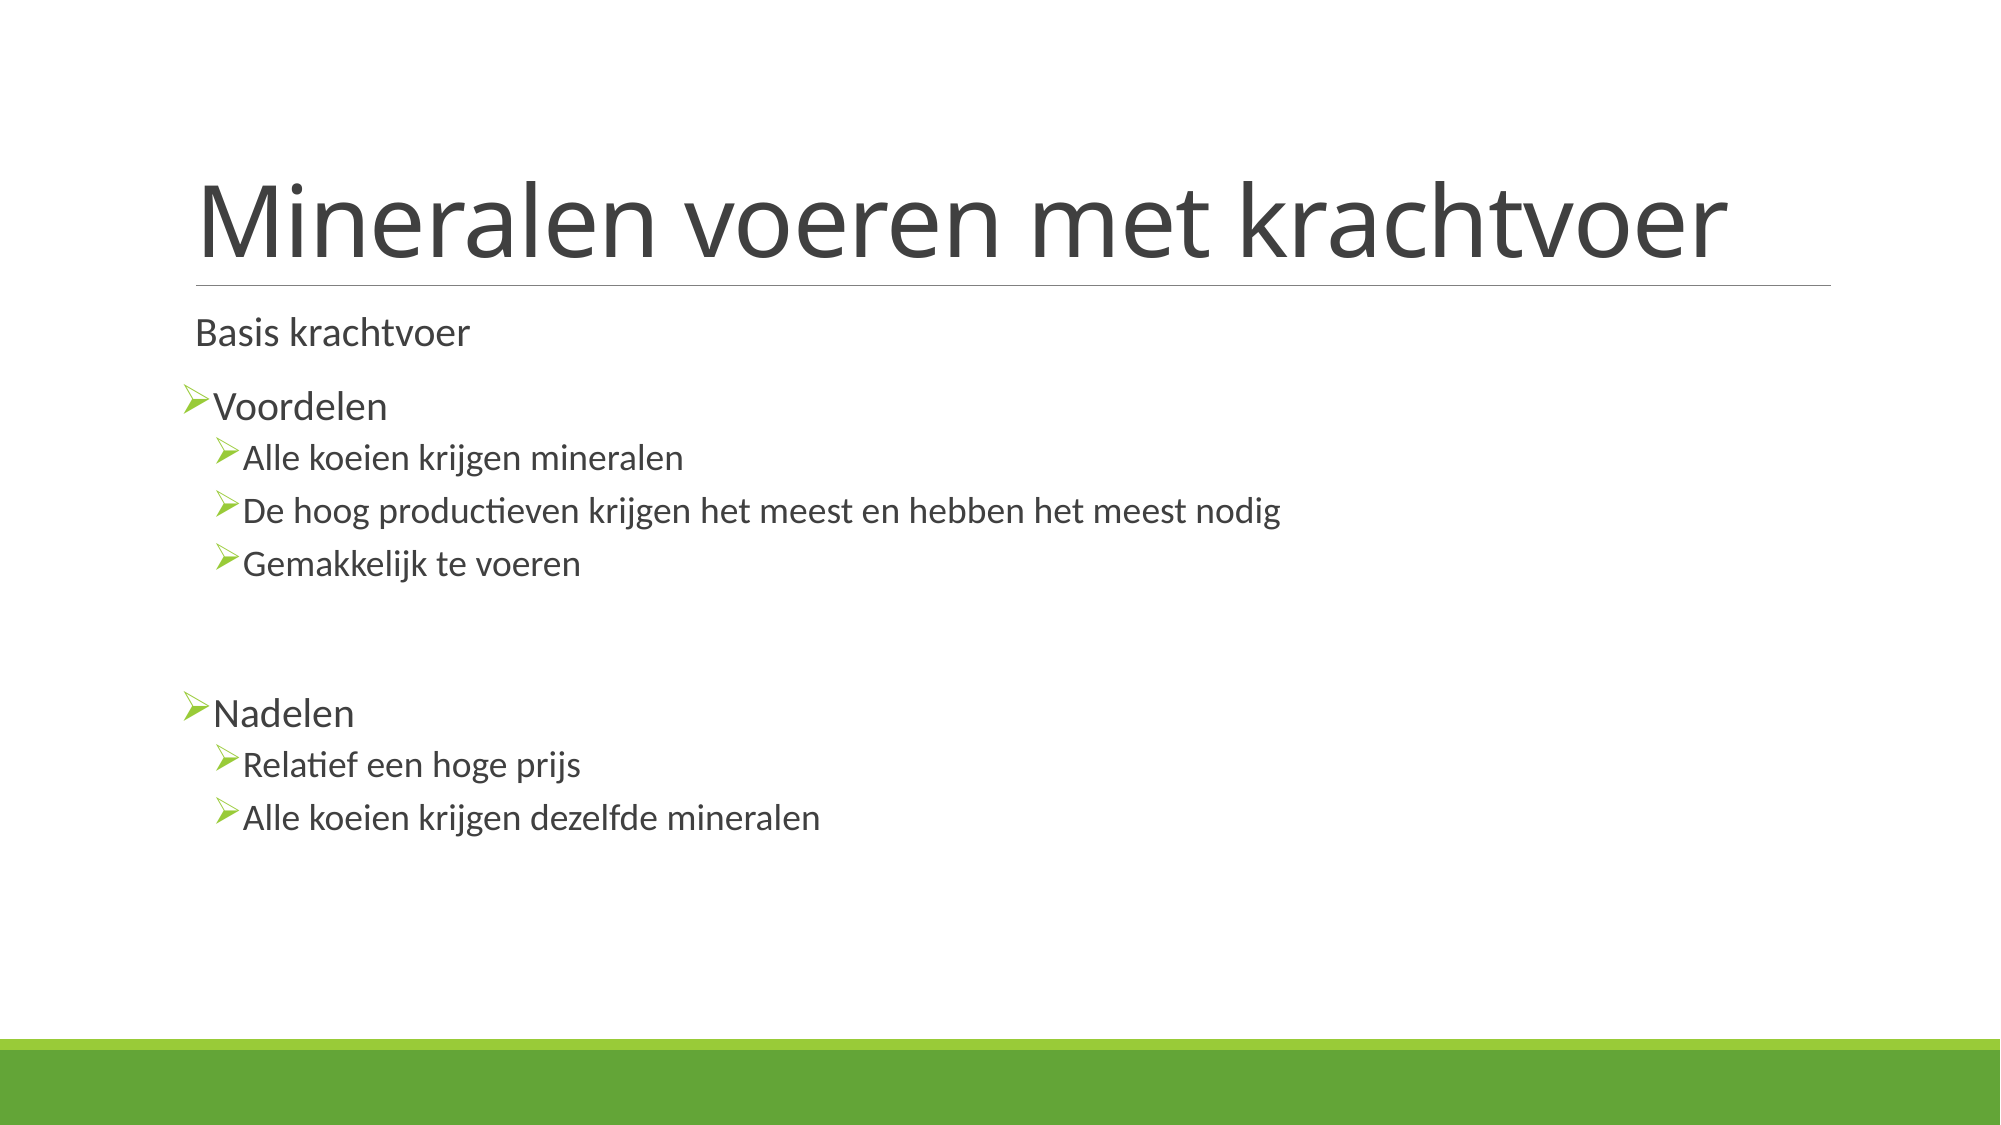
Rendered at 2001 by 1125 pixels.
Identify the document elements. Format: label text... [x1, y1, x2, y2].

list Basis krachtvoer Voordelen Alle koeien krijgen mineralen De hoog productieven krijgen het meest en hebben het meest nodig Gemakkelijk te voeren Nadelen Relatief een hoge prijs Alle koeien krijgen dezelfde mineralen [180, 302, 1830, 963]
title Mineralen voeren met krachtvoer [180, 47, 1830, 285]
